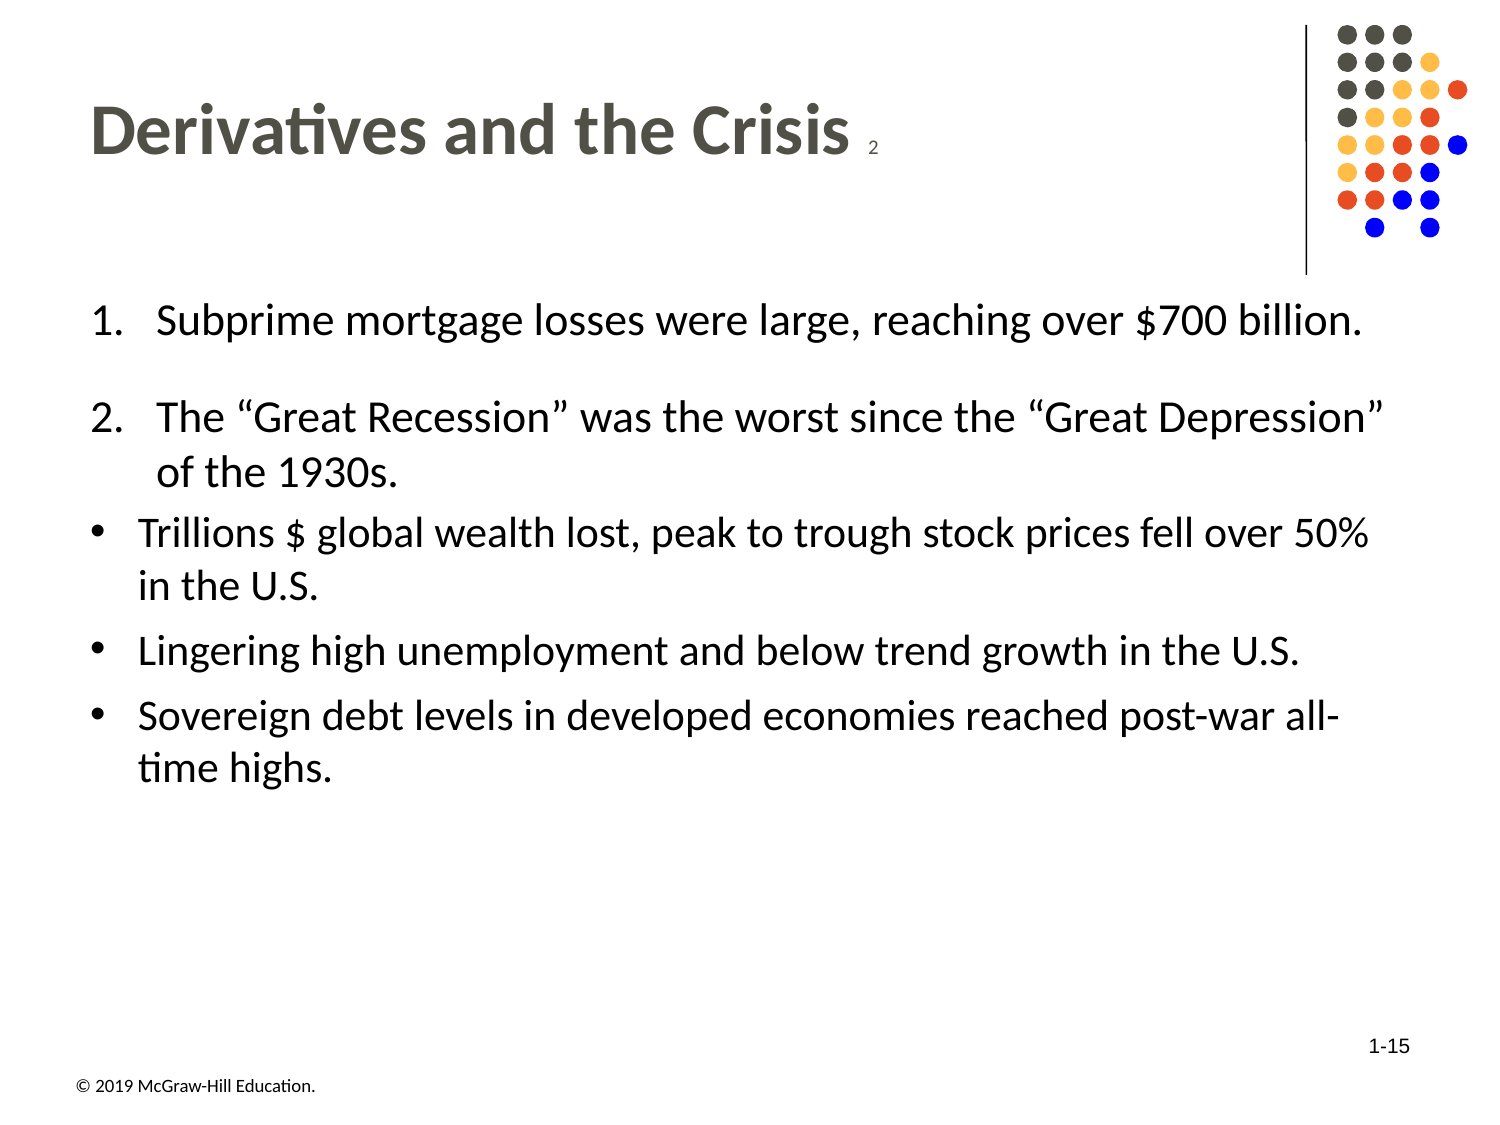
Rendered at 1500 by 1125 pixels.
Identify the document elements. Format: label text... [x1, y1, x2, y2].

slide_number 1-15 [1074, 1025, 1425, 1100]
title Derivatives and the Crisis 2 [75, 41, 1313, 209]
list Subprime mortgage losses were large, reaching over $700 billion. The “Great Recession” was the worst since the “Great Depression” of the 1930s. [75, 282, 1425, 491]
list Trillions $ global wealth lost, peak to trough stock prices fell over 50% in the U.S. Lingering high unemployment and below trend growth in the U.S. Sovereign debt levels in developed economies reached post-war all-time highs. [75, 496, 1425, 793]
